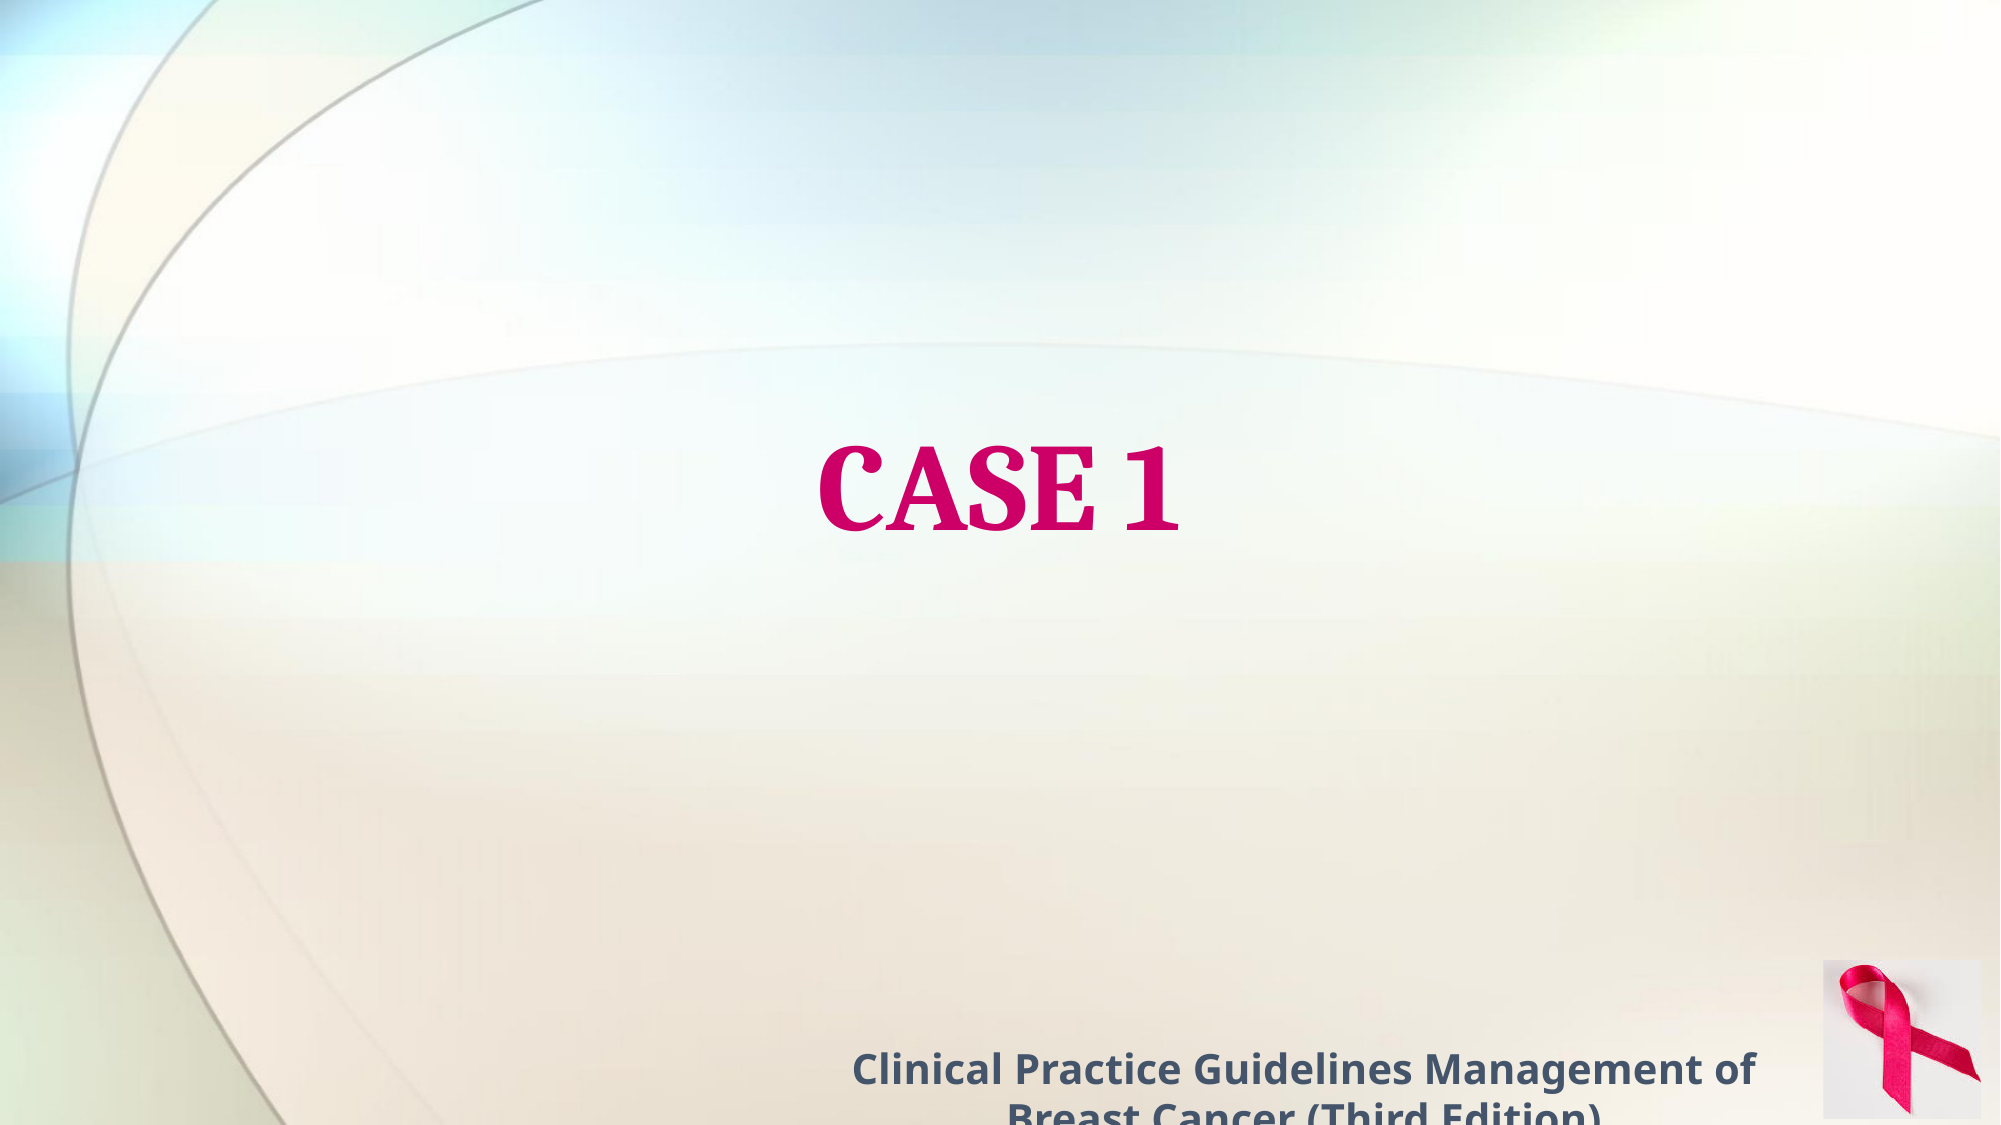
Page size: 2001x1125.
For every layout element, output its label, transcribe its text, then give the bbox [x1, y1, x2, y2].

text_box Clinical Practice Guidelines Management of Breast Cancer (Third Edition) [788, 1035, 1820, 1125]
picture [0, 0, 2001, 1125]
title CASE 1 [249, 170, 1750, 563]
